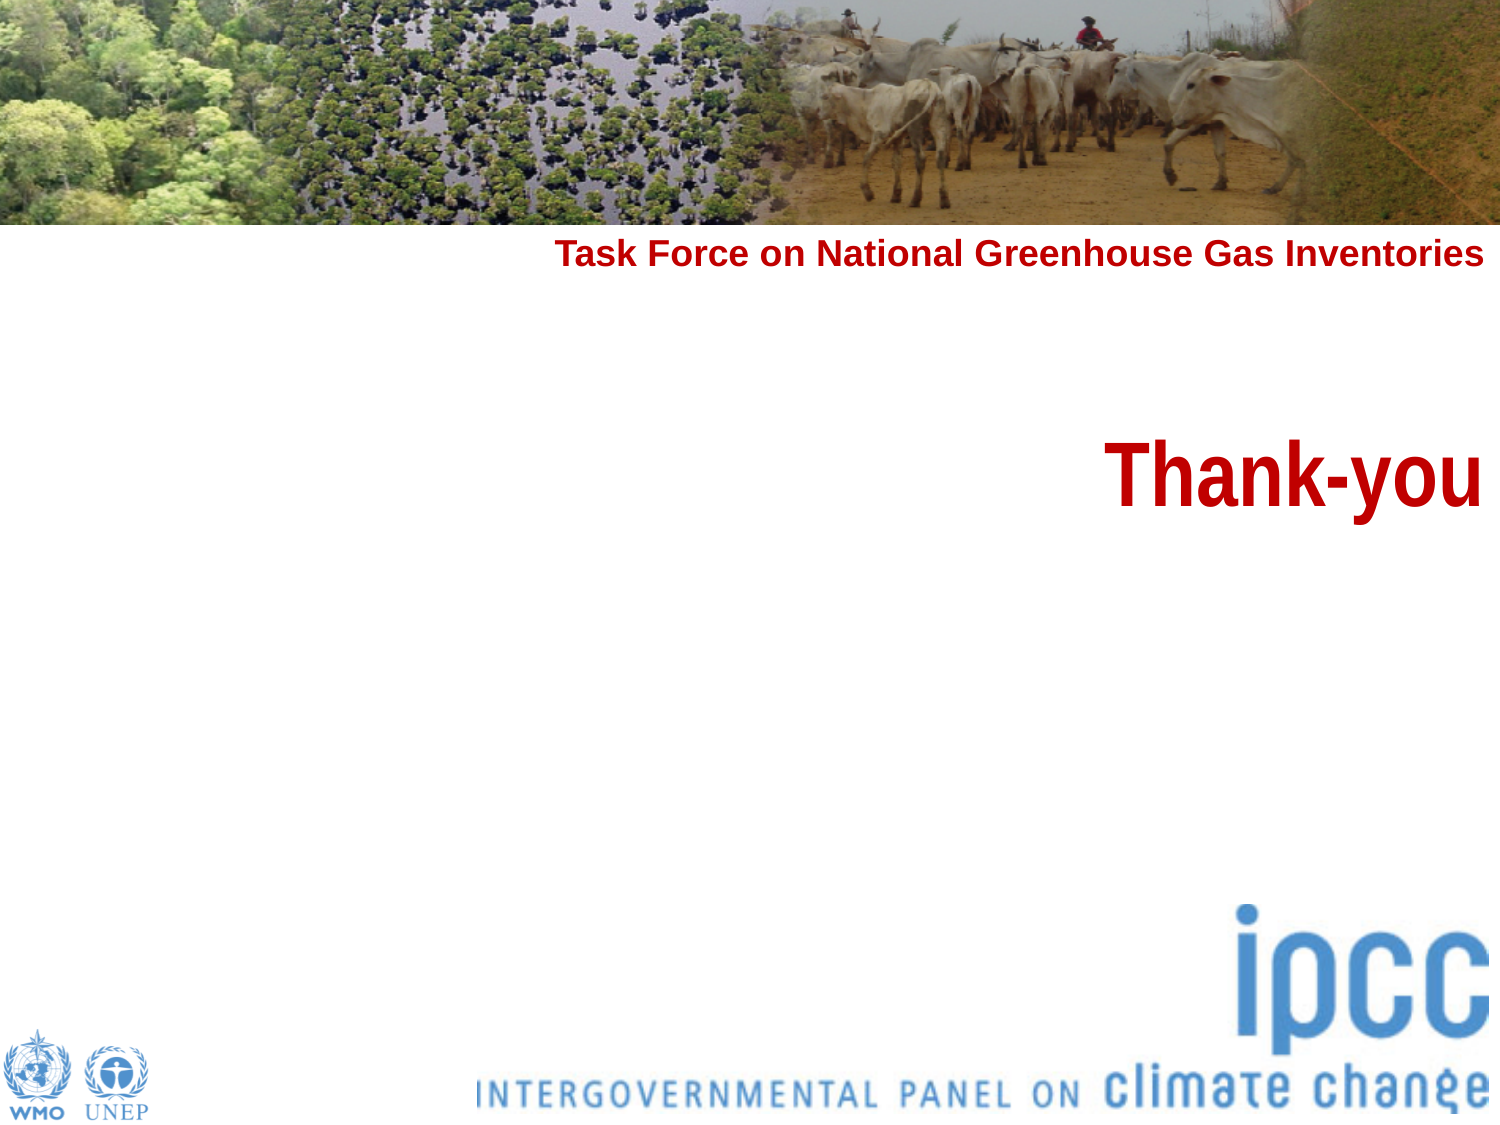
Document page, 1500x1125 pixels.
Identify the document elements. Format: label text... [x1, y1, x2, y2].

picture [0, 1027, 153, 1125]
title Thank-you [175, 349, 1500, 591]
picture [0, 0, 1500, 225]
picture [477, 904, 1489, 1114]
